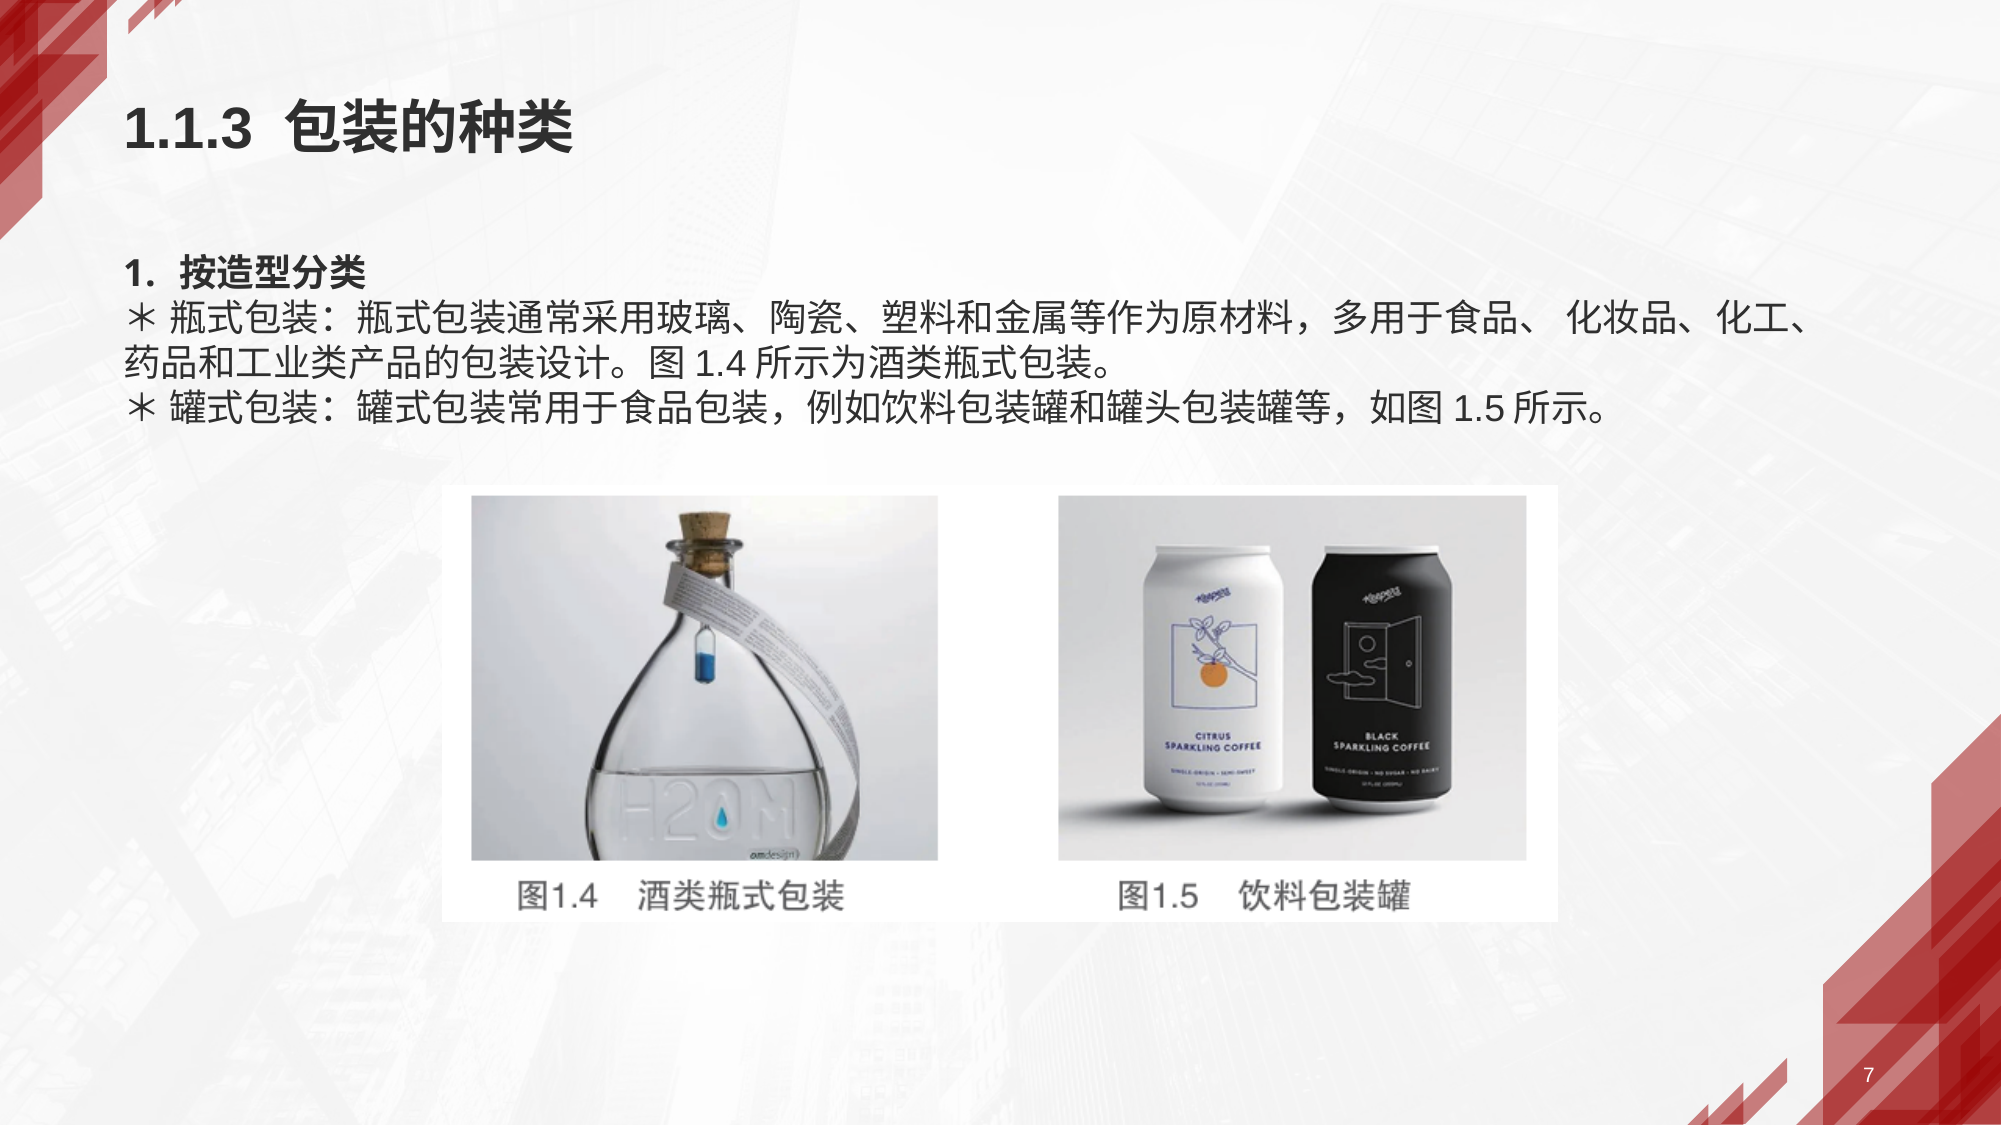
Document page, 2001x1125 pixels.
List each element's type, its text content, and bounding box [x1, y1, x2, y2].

text_box 按造型分类 ＊ 瓶式包装：瓶式包装通常采用玻璃、陶瓷、塑料和金属等作为原材料，多用于食品、 化妆品、化工、药品和工业类产品的包装设计。图1.4所示为酒类瓶式包装。 ＊ 罐式包装：罐式包装常用于食品包装，例如饮料包装罐和罐头包装罐等，如图1.5所示。 [108, 241, 1867, 437]
title 1.1.3 包装的种类 [108, 81, 1890, 169]
slide_number 7 [1452, 1056, 1890, 1092]
picture [442, 485, 1558, 922]
